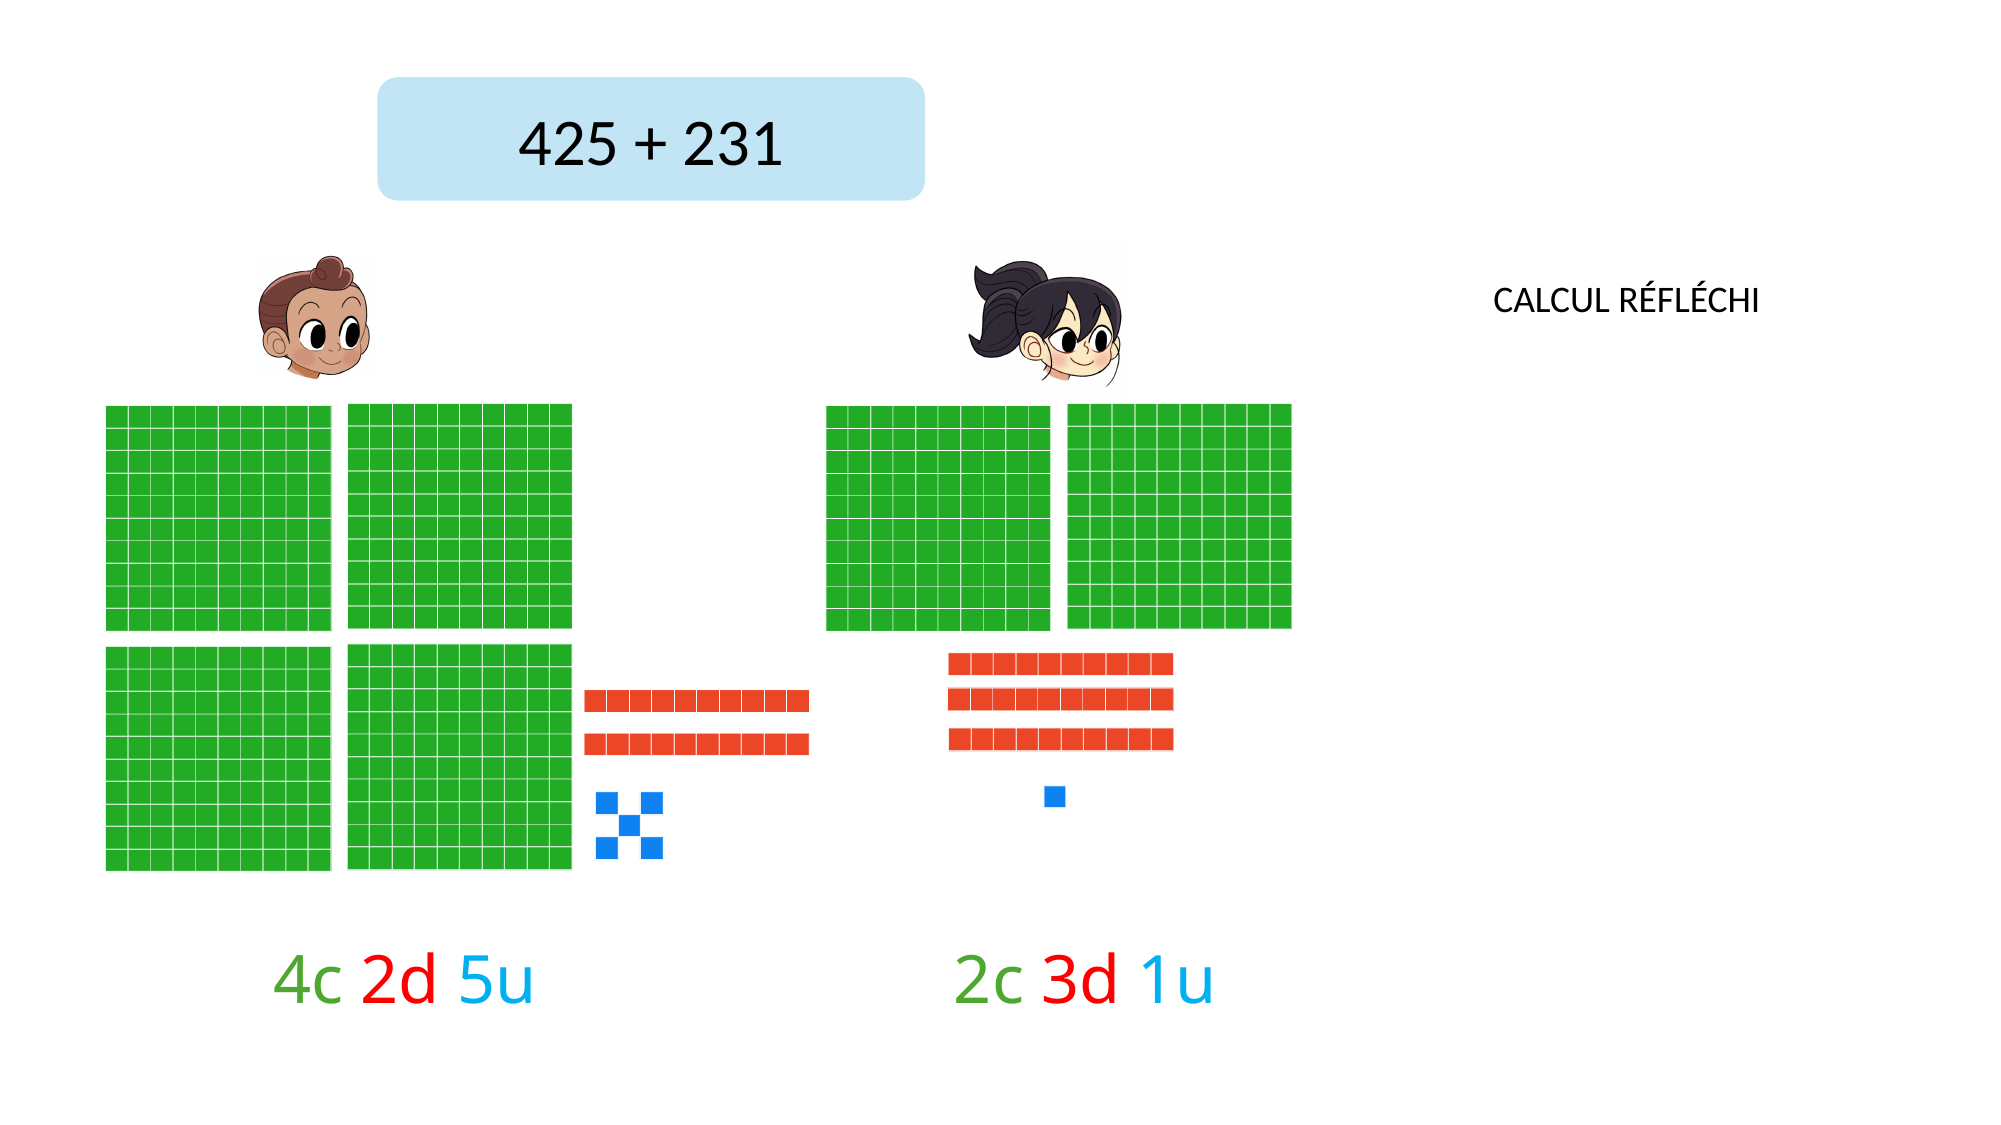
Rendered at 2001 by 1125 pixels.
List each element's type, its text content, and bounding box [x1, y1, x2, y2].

text_box 425 + 231 [375, 75, 927, 203]
text_box 4c 2d 5u [258, 929, 591, 1025]
picture [59, 236, 1336, 916]
text_box CALCUL RÉFLÉCHI [1478, 268, 1786, 328]
text_box 2c 3d 1u [938, 929, 1234, 1025]
